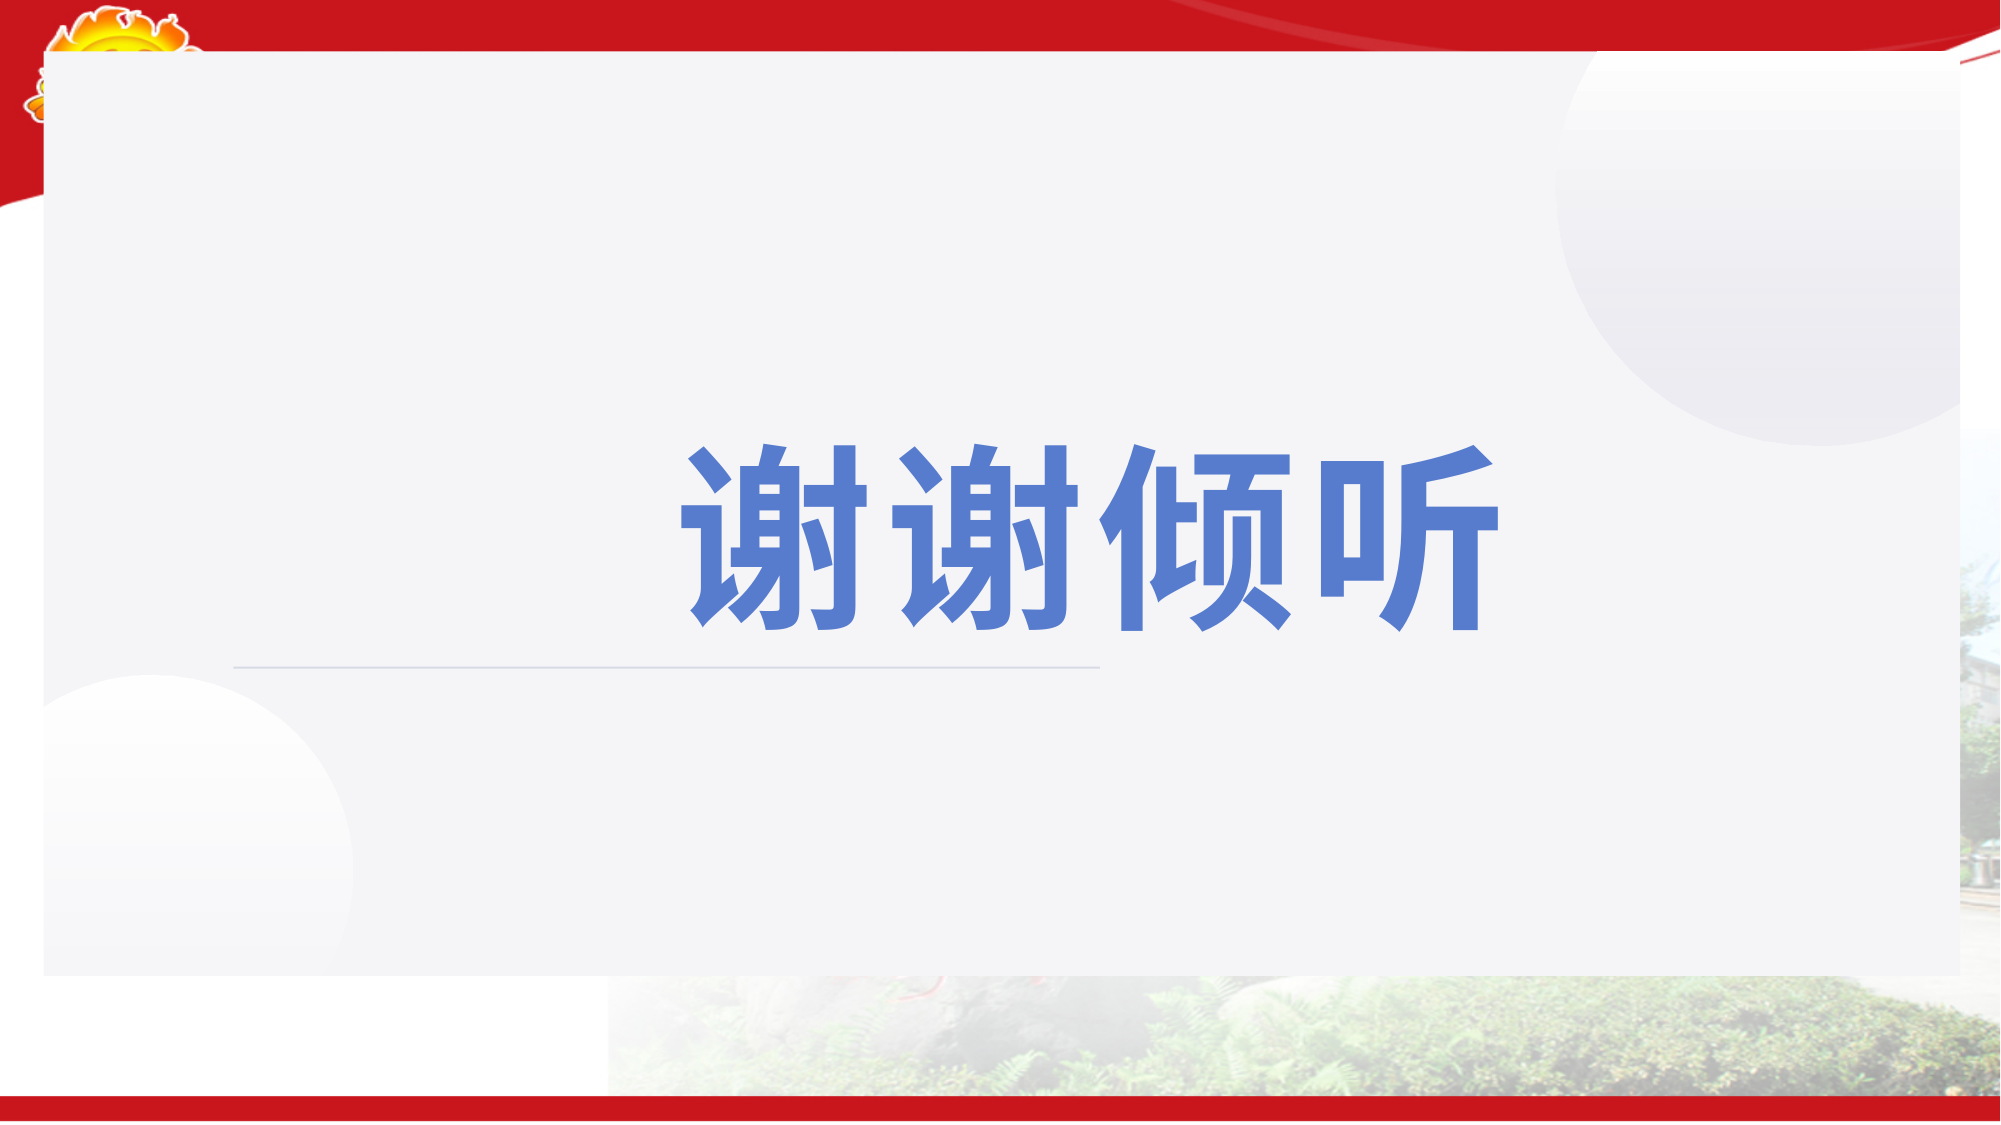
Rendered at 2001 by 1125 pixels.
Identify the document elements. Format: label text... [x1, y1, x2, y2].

picture [0, 0, 2001, 1125]
title 谢谢倾听 [545, 389, 1637, 654]
